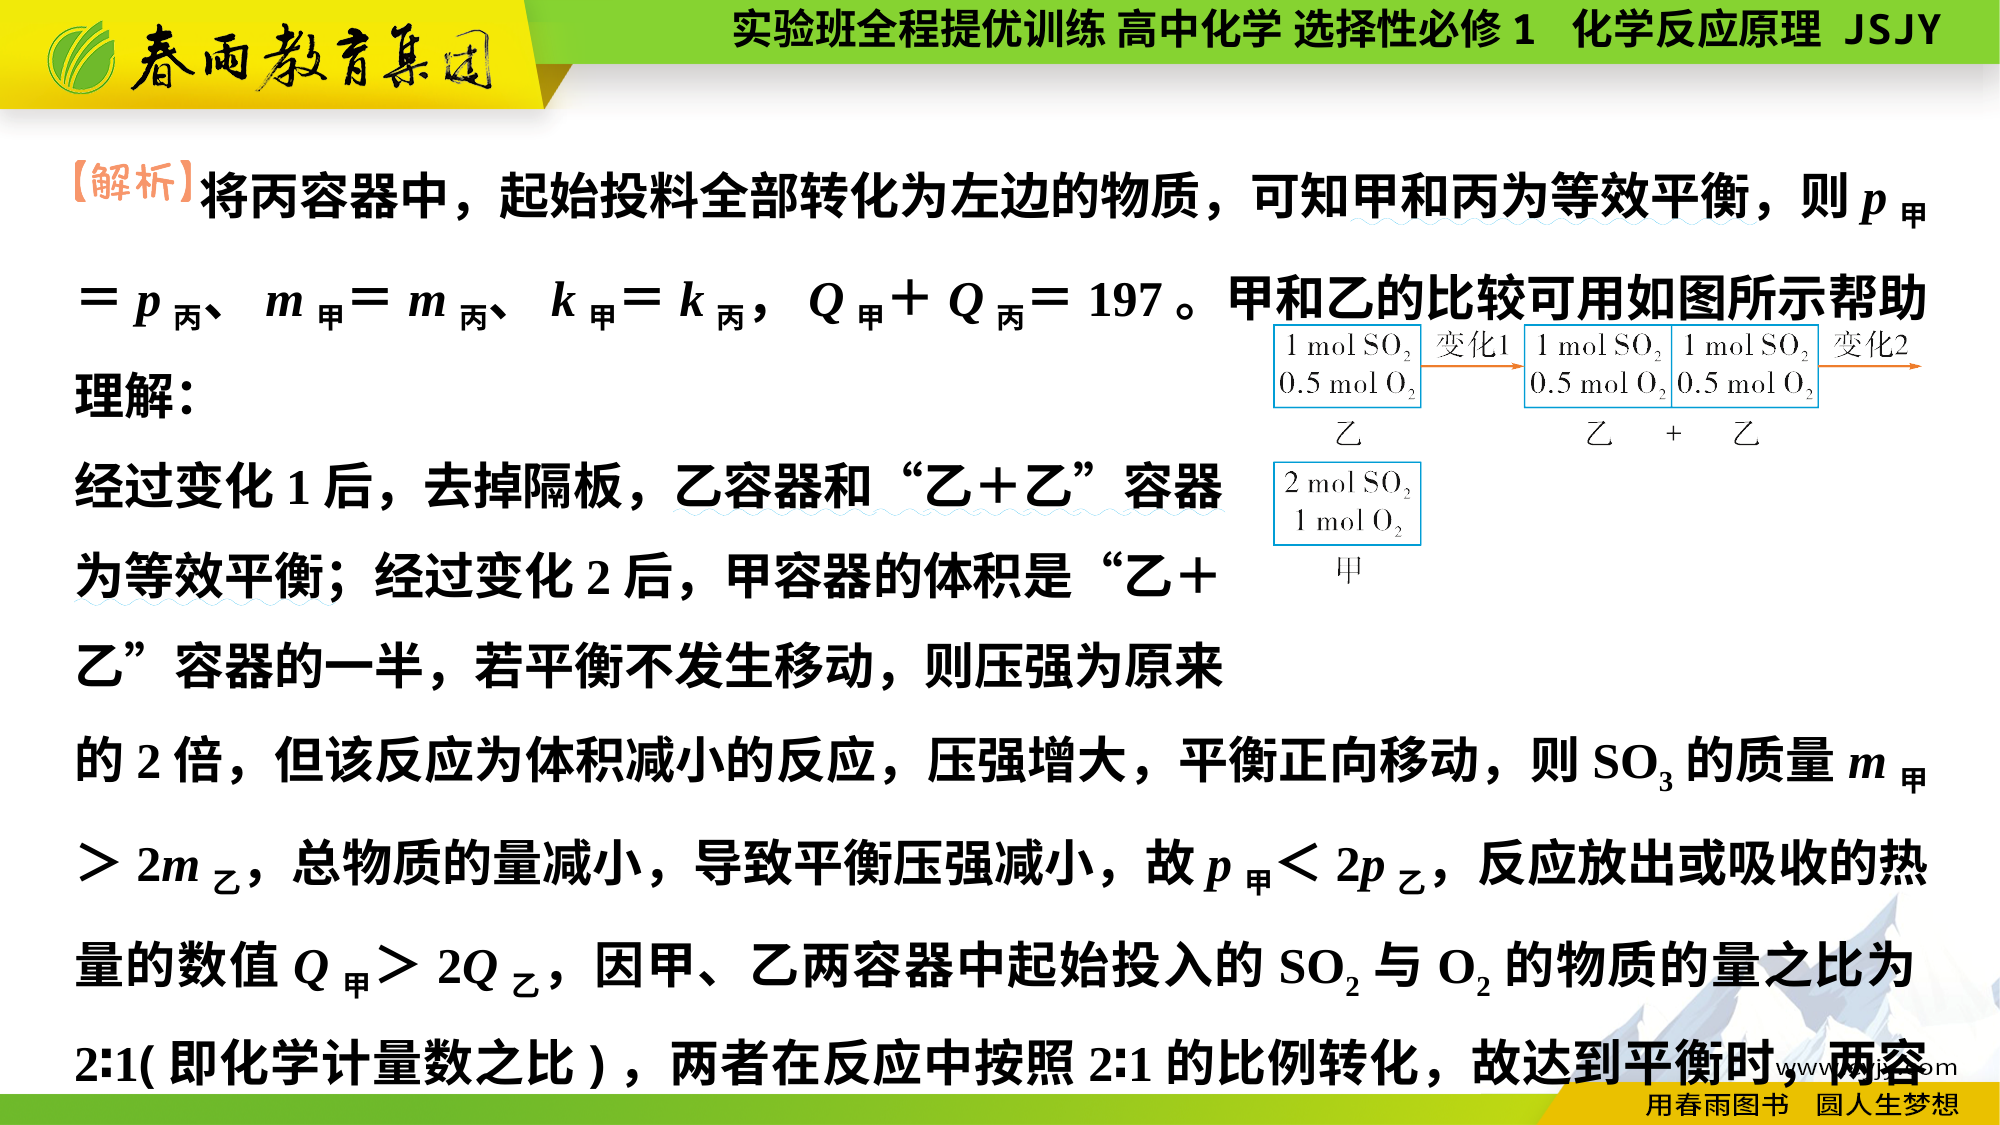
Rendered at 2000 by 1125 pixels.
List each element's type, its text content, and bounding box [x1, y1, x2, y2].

list 将丙容器中，起始投料全部转化为左边的物质，可知甲和丙为等效平衡，则p甲＝p丙、m甲＝m丙、k甲＝k丙，Q甲＋Q丙＝197。甲和乙的比较可用如图所示帮助理解： 经过变化1后，去掉隔板，乙容器和“乙＋乙”容器 为等效平衡；经过变化2后，甲容器的体积是“乙＋ 乙”容器的一半，若平衡不发生移动，则压强为原来 的2倍，但该反应为体积减小的反应，压强增大，平衡正向移动，则SO3的质量m甲＞2m乙，总物质的量减小，导致平衡压强减小，故p甲＜2p乙，反应放出或吸收的热量的数值Q甲＞2Q乙，因甲、乙两容器中起始投入的SO2与O2的物质的量之比为2∶1(即化学计量数之比)，两者在反应中按照2∶1的比例转化，故达到平衡时，两容器中c(SO2)与c(O2)之比仍为2∶1，即k甲＝k乙。 [59, 122, 1944, 1047]
picture [0, 0, 2000, 1125]
